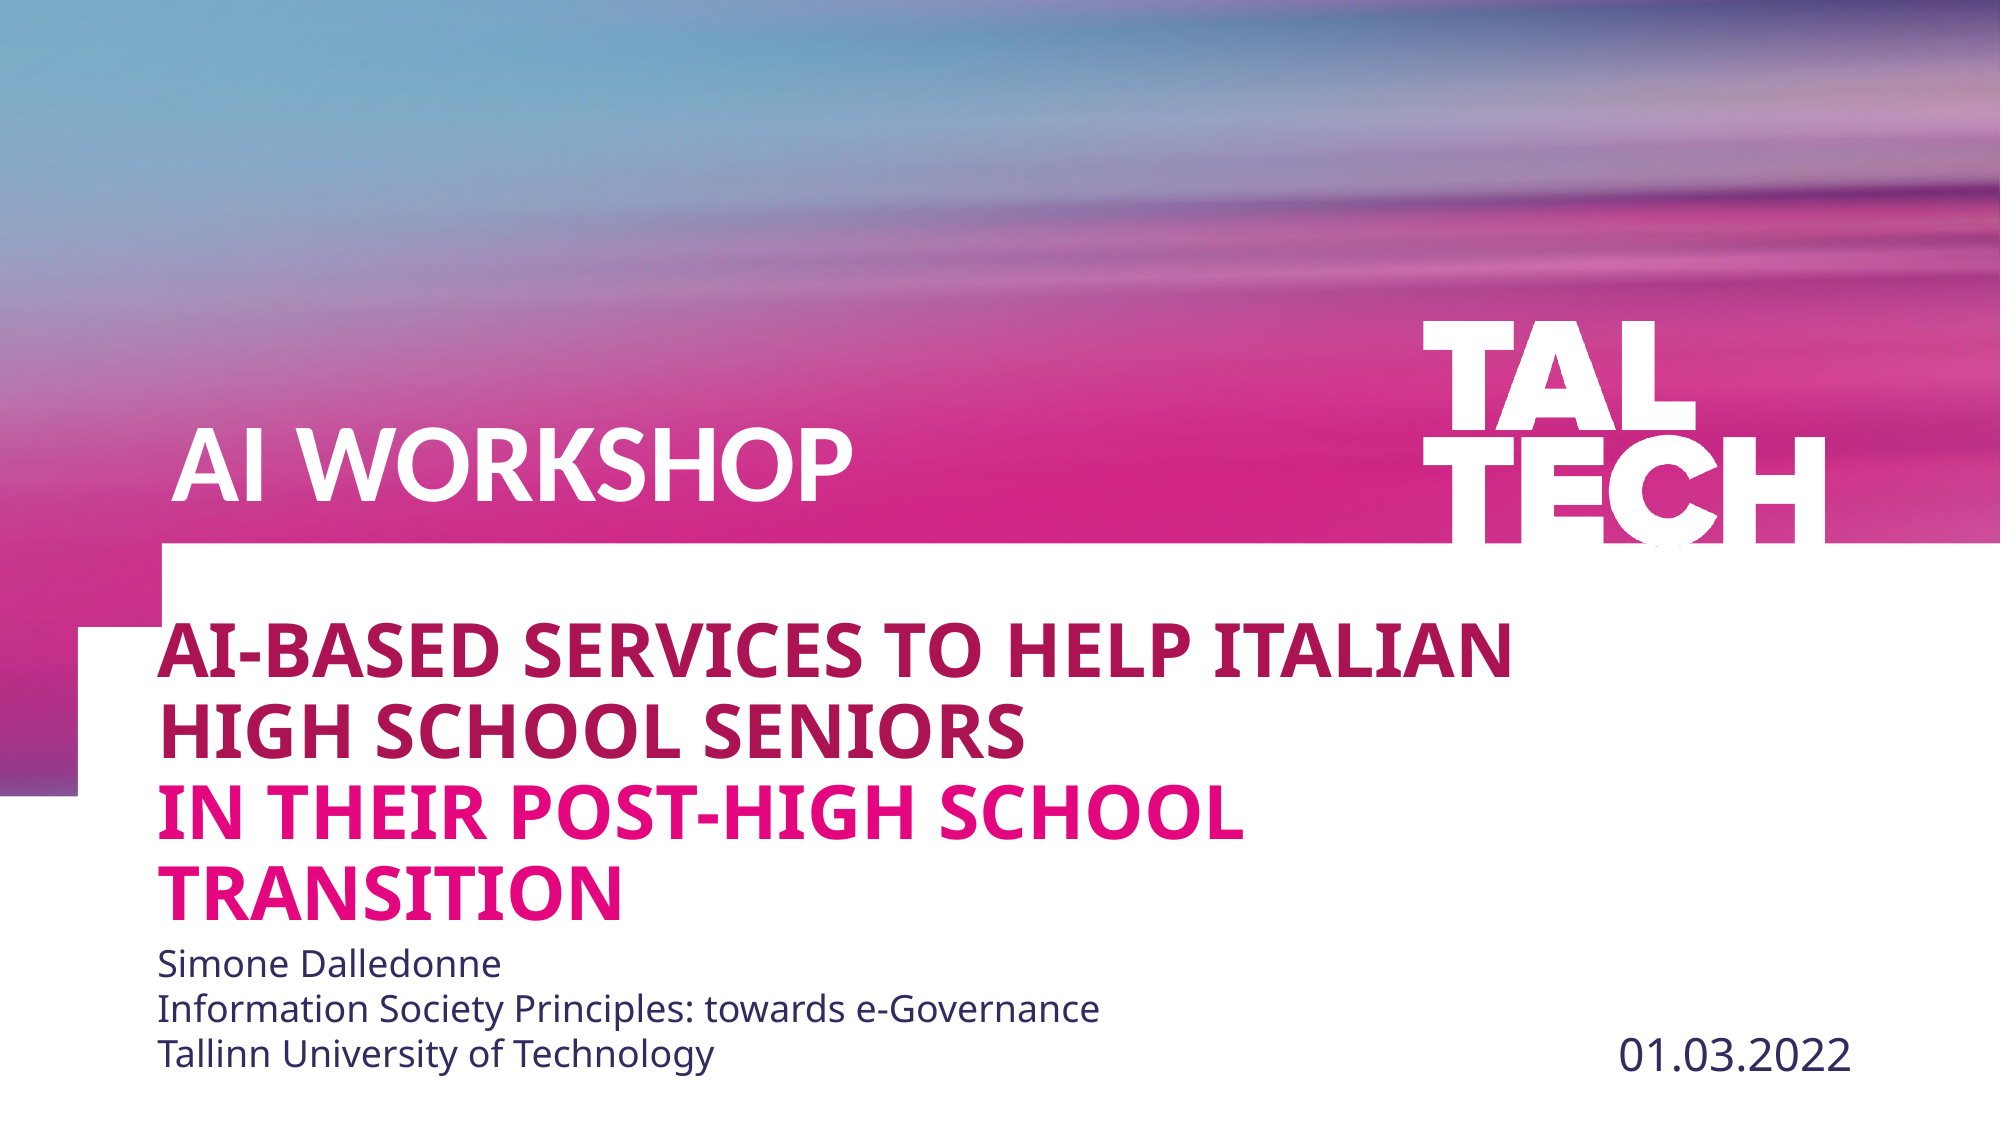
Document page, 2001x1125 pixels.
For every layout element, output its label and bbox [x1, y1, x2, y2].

picture [0, 0, 2000, 321]
text_box [0, 321, 2000, 1125]
